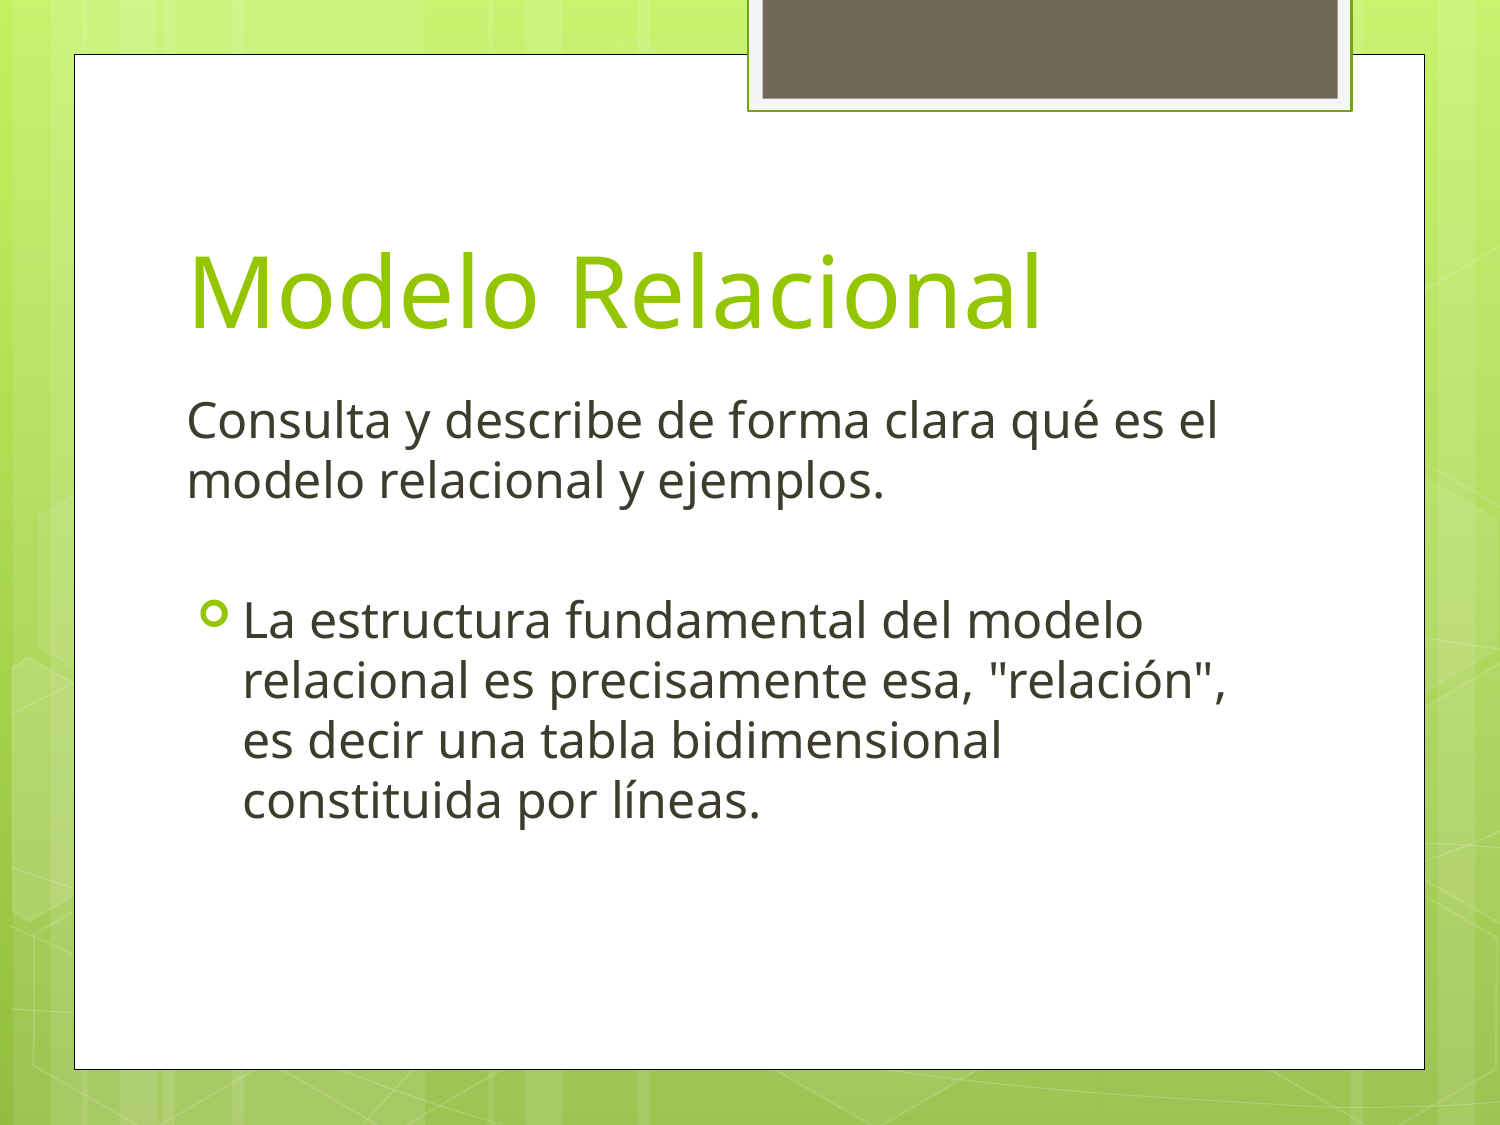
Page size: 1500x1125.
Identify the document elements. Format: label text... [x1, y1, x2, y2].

title Modelo Relacional [171, 168, 1324, 357]
list Consulta y describe de forma clara qué es el modelo relacional y ejemplos. La estructura fundamental del modelo relacional es precisamente esa, "relación", es decir una tabla bidimensional constituida por líneas. [171, 381, 1283, 957]
